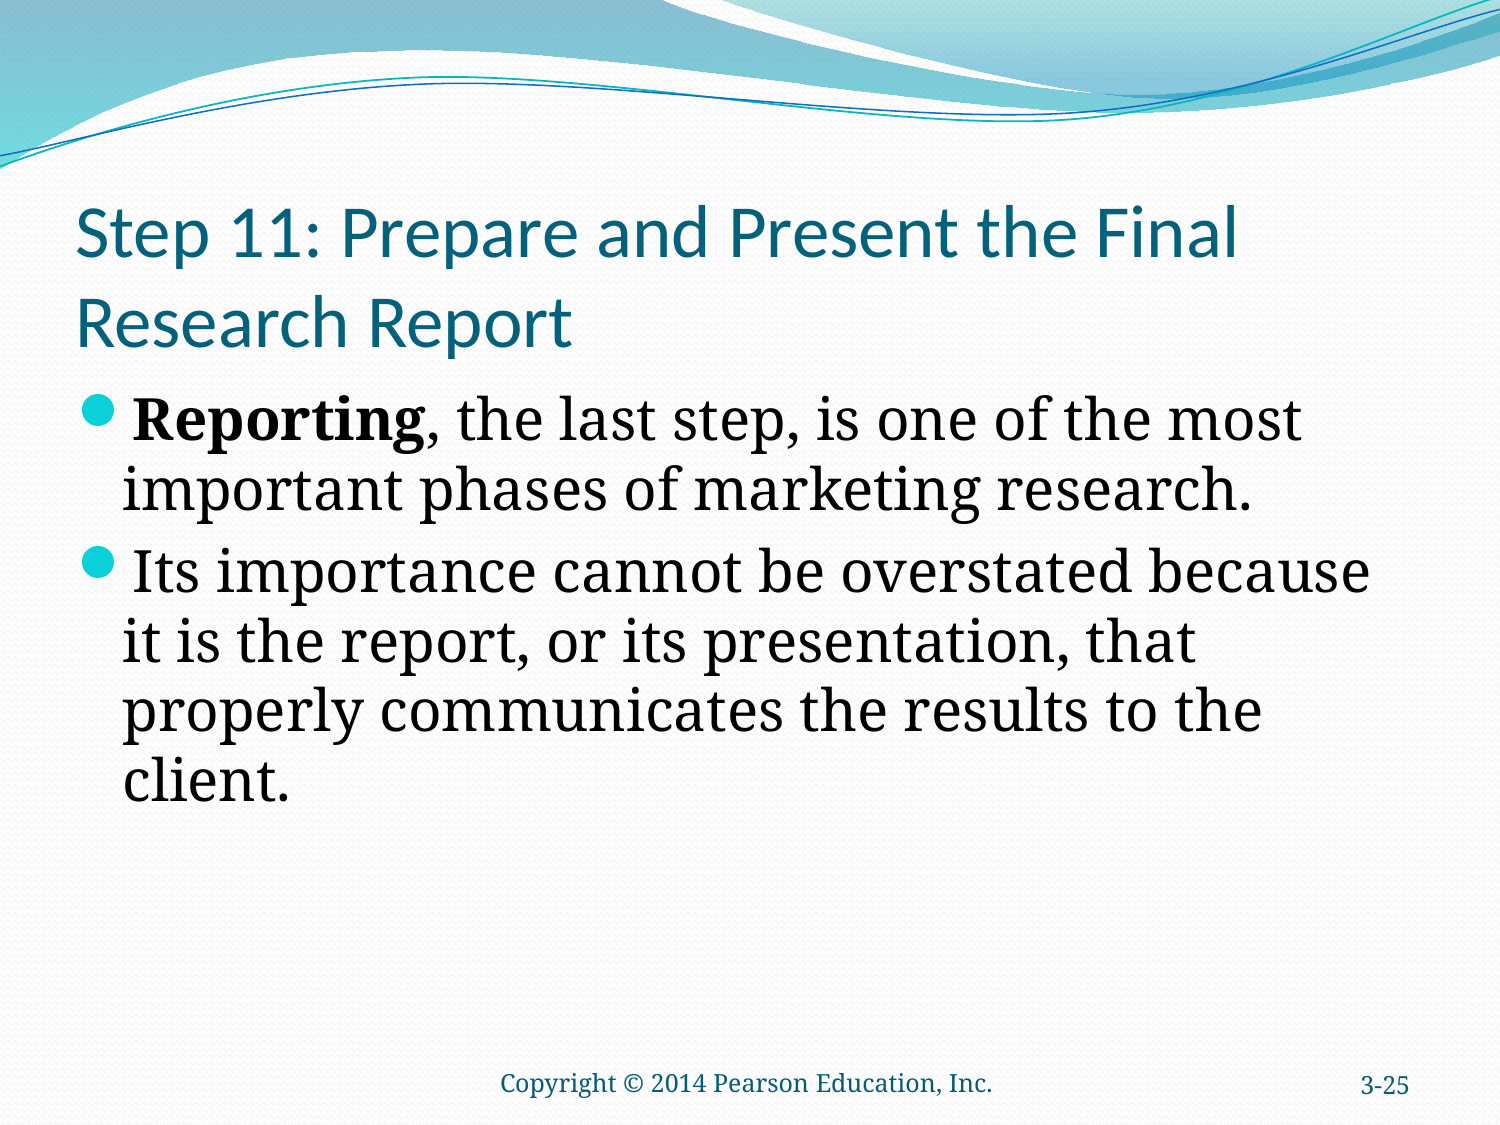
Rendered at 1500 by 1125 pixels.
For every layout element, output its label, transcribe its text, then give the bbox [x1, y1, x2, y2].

title Step 11: Prepare and Present the Final Research Report [74, 174, 1426, 363]
list Reporting, the last step, is one of the most important phases of marketing research. Its importance cannot be overstated because it is the report, or its presentation, that properly communicates the results to the client. [62, 374, 1413, 1096]
